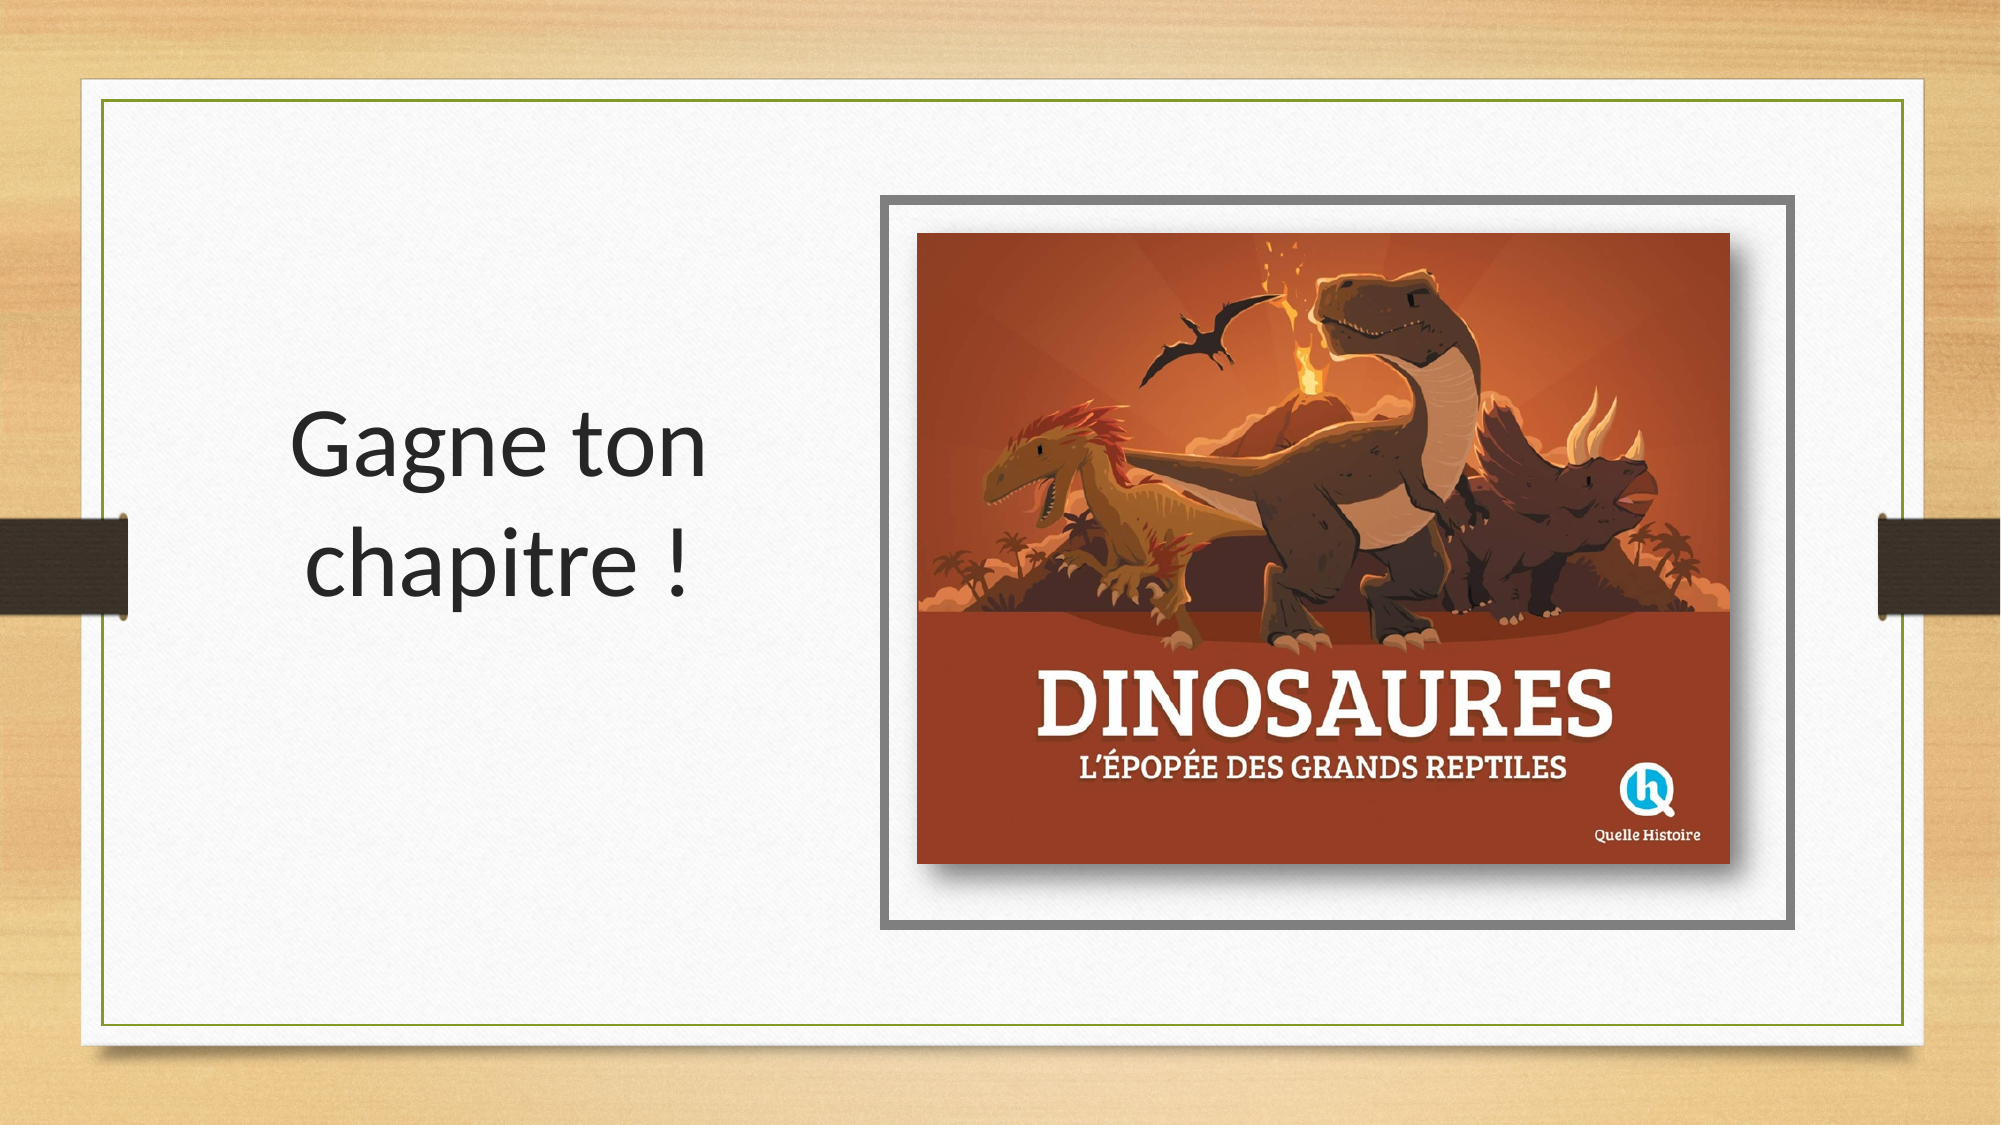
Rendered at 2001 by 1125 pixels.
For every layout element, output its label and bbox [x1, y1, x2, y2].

picture [888, 204, 1787, 921]
text_box [0, 0, 2000, 1125]
